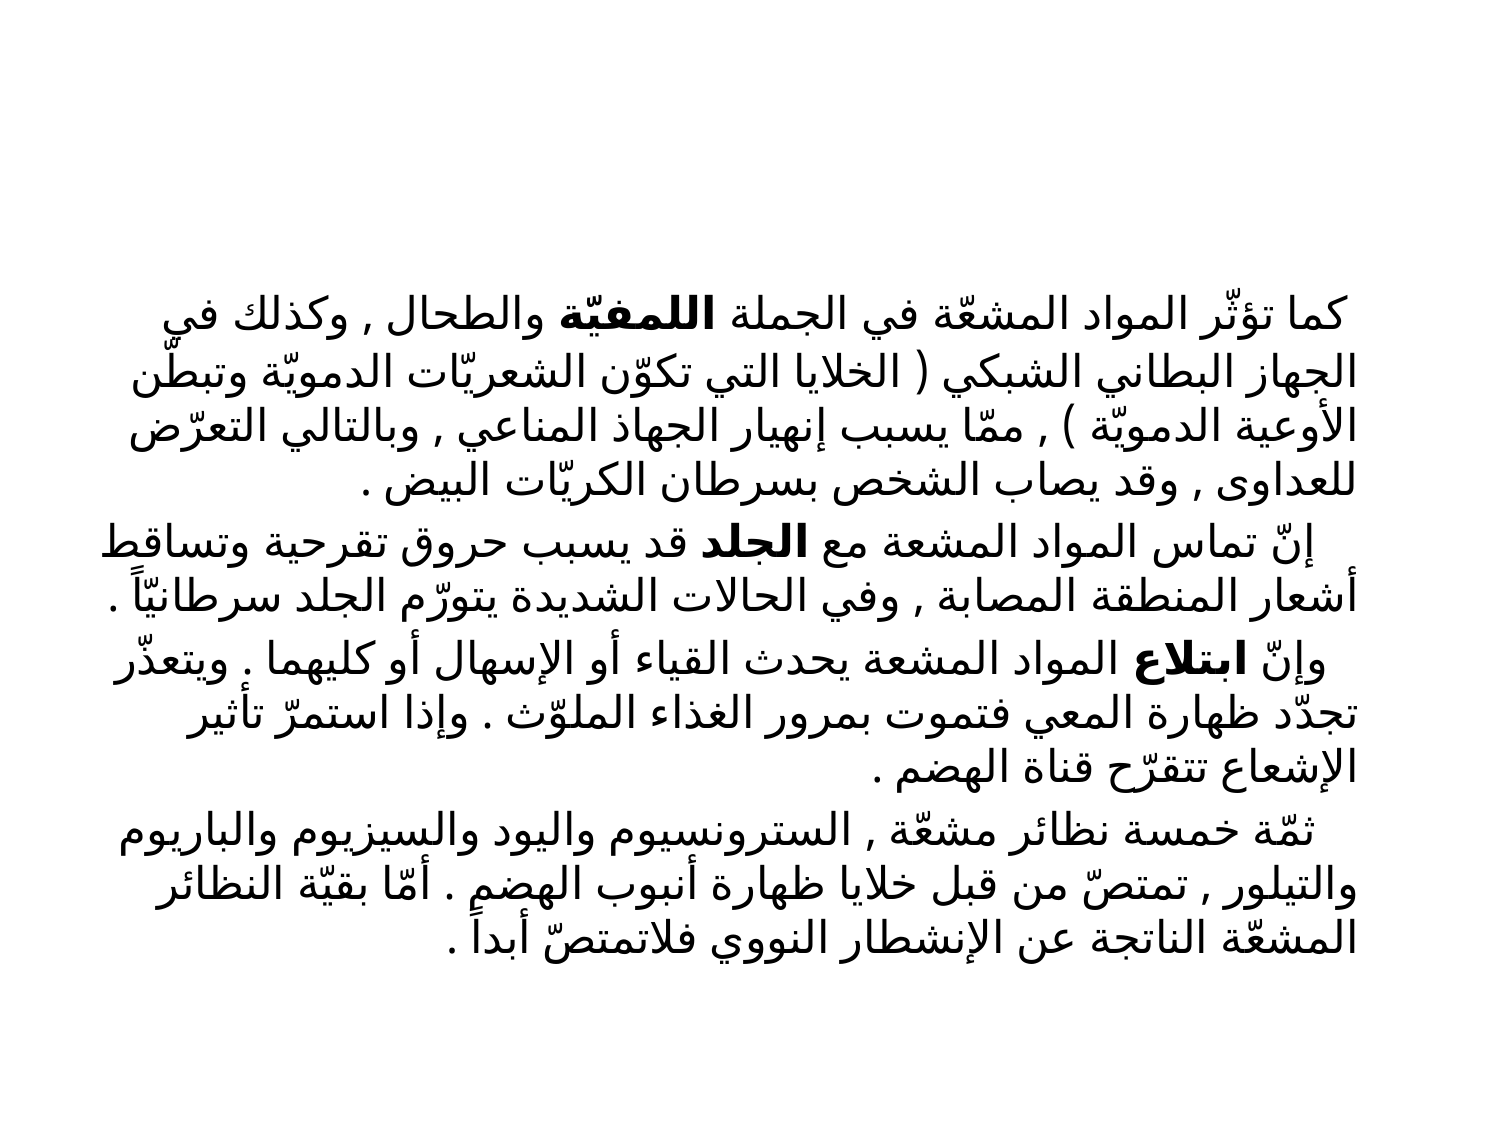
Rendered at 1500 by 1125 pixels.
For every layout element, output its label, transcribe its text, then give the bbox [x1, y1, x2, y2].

list كما تؤثّر المواد المشعّة في الجملة اللمفيّة والطحال , وكذلك في الجهاز البطاني الشبكي ( الخلايا التي تكوّن الشعريّات الدمويّة وتبطّن الأوعية الدمويّة ) , ممّا يسبب إنهيار الجهاذ المناعي , وبالتالي التعرّض للعداوى , وقد يصاب الشخص بسرطان الكريّات البيض . إنّ تماس المواد المشعة مع الجلد قد يسبب حروق تقرحية وتساقط أشعار المنطقة المصابة , وفي الحالات الشديدة يتورّم الجلد سرطانيّاً . وإنّ ابتلاع المواد المشعة يحدث القياء أو الإسهال أو كليهما . ويتعذّر تجدّد ظهارة المعي فتموت بمرور الغذاء الملوّث . وإذا استمرّ تأثير الإشعاع تتقرّح قناة الهضم . ثمّة خمسة نظائر مشعّة , السترونسيوم واليود والسيزيوم والباريوم والتيلور , تمتصّ من قبل خلايا ظهارة أنبوب الهضم . أمّا بقيّة النظائر المشعّة الناتجة عن الإنشطار النووي فلاتمتصّ أبداً . [75, 262, 1425, 1005]
